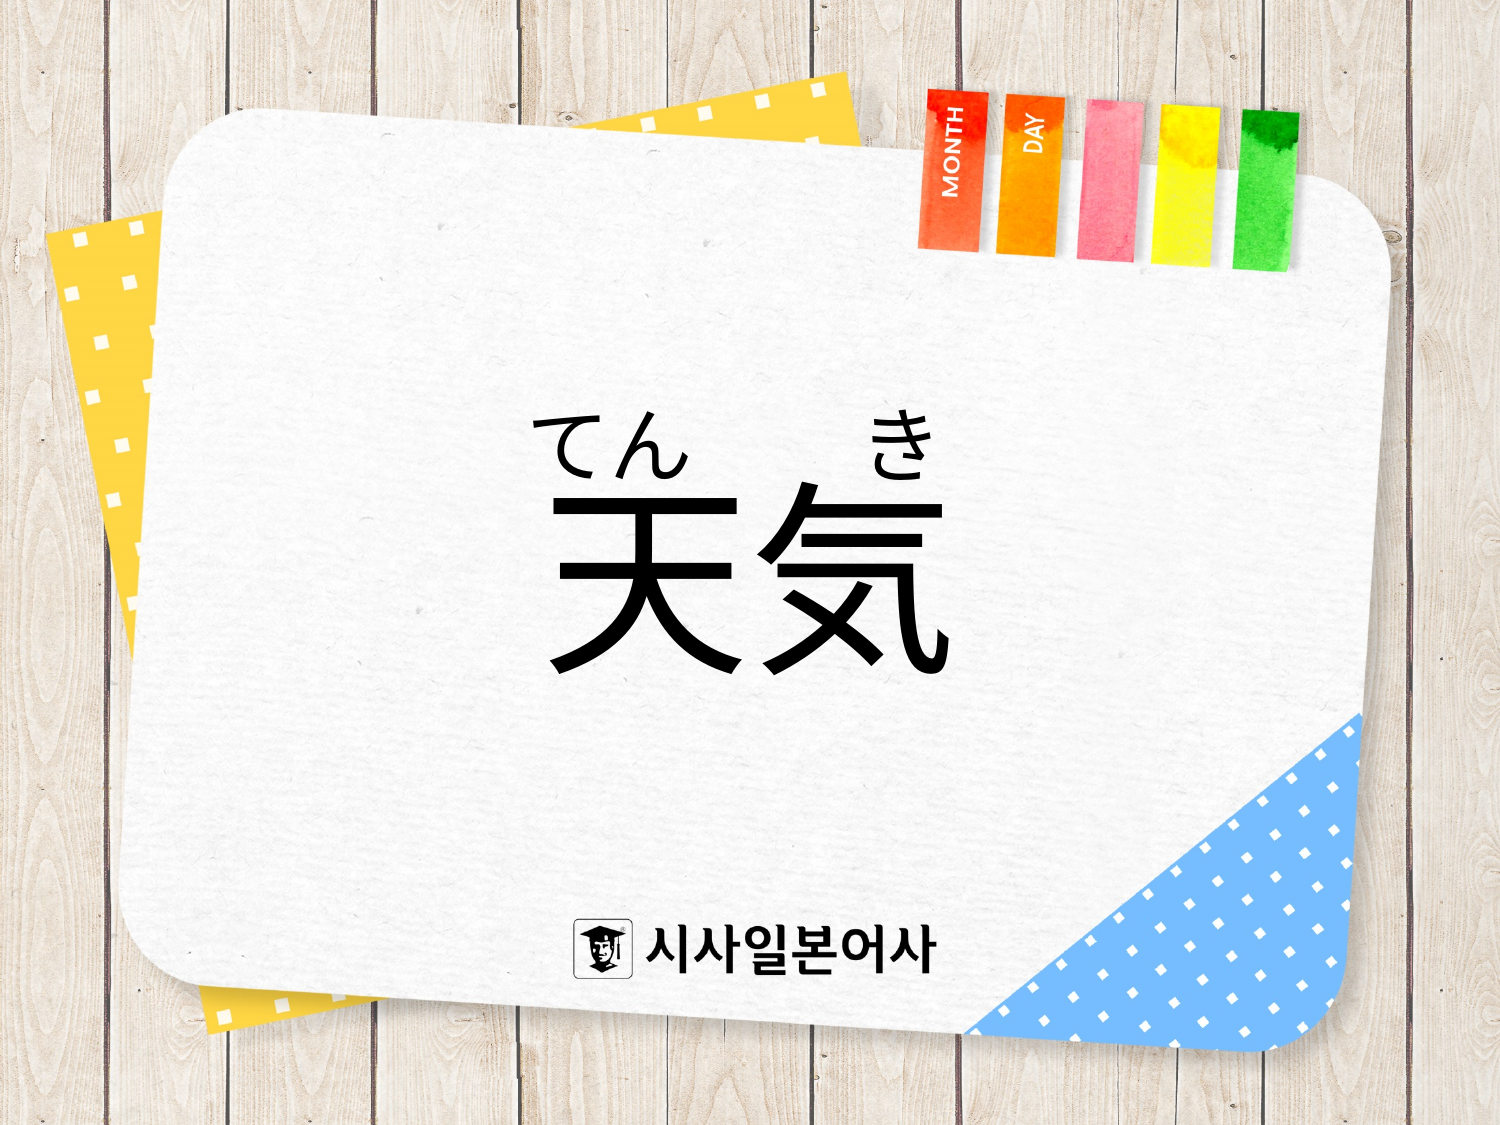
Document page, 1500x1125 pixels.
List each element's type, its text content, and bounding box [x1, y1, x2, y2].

title 天気 [75, 338, 1425, 811]
picture [0, 0, 1500, 1125]
text_box てん き [511, 385, 958, 501]
